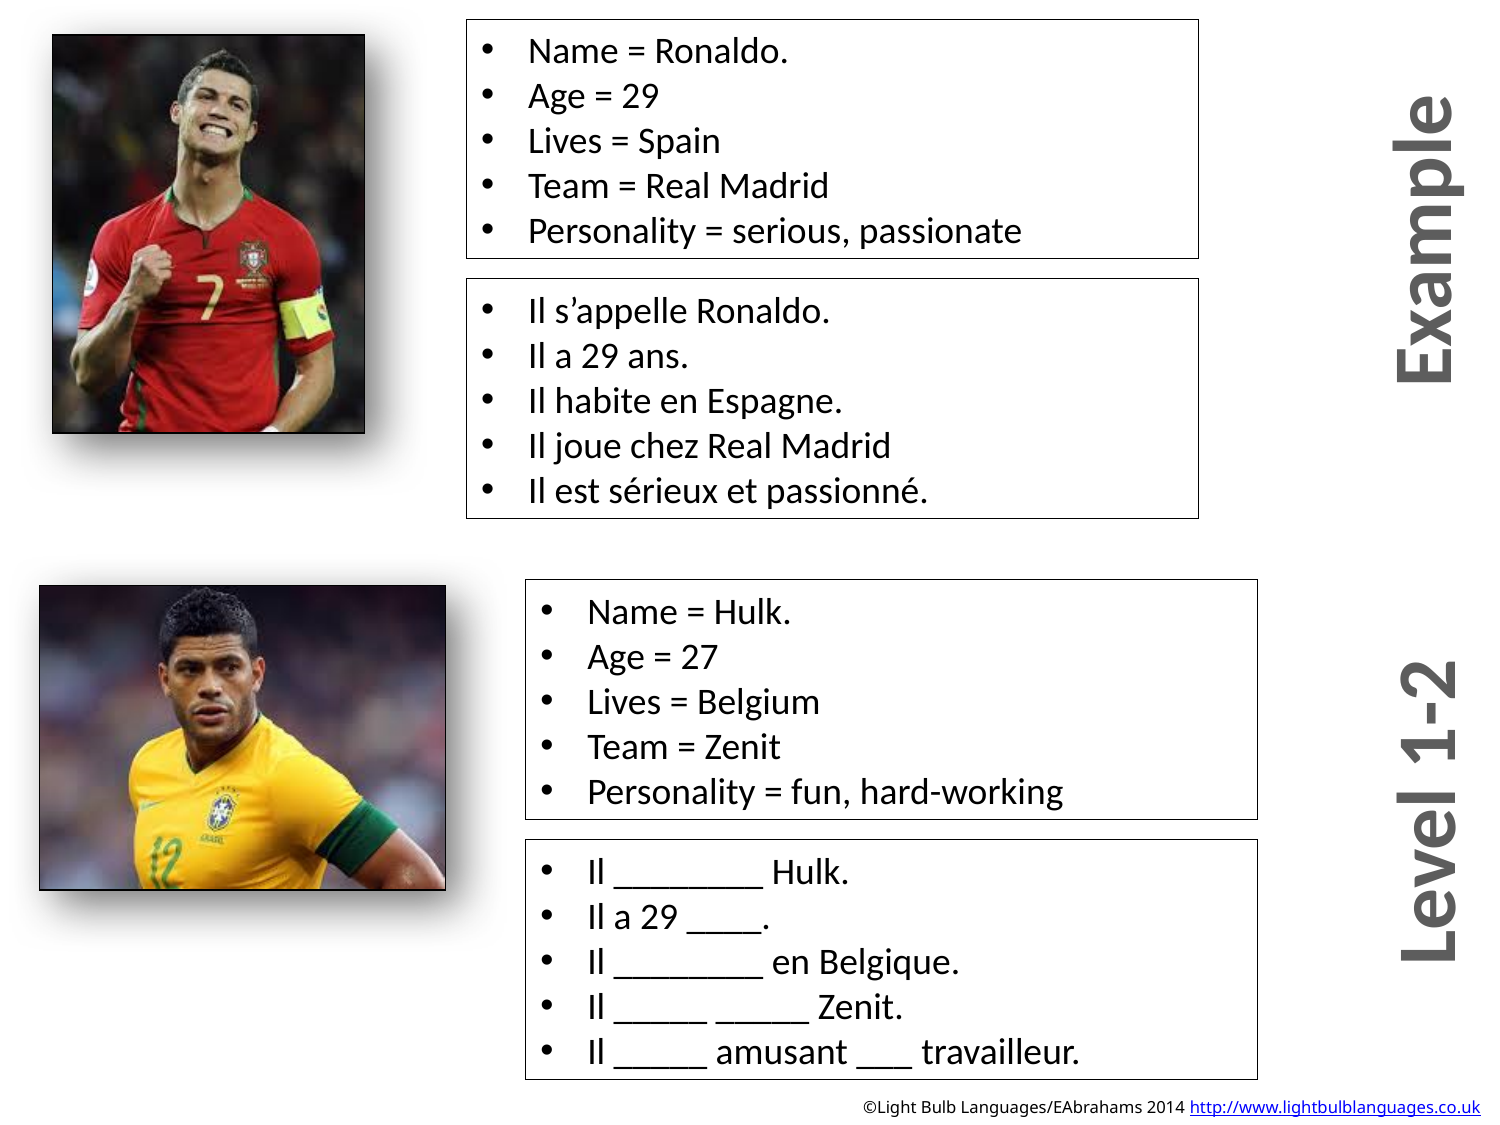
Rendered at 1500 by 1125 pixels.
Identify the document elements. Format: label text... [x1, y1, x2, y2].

picture [52, 35, 365, 433]
text_box Name = Hulk. Age = 27 Lives = Belgium Team = Zenit Personality = fun, hard-working [525, 579, 1258, 820]
text_box Name = Ronaldo. Age = 29 Lives = Spain Team = Real Madrid Personality = serious, passionate [466, 19, 1199, 259]
picture [40, 585, 446, 890]
text_box Example [1360, 79, 1476, 403]
text_box Il ________ Hulk. Il a 29 ____. Il ________ en Belgique. Il _____ _____ Zenit. Il _____ amusant ___ travailleur. [525, 839, 1258, 1080]
text_box Il s’appelle Ronaldo. Il a 29 ans. Il habite en Espagne. Il joue chez Real Madrid Il est sérieux et passionné. [466, 278, 1199, 519]
text_box Level 1-2 [1364, 644, 1480, 981]
text_box ©Light Bulb Languages/EAbrahams 2014 http://www.lightbulblanguages.co.uk [490, 1089, 1500, 1125]
